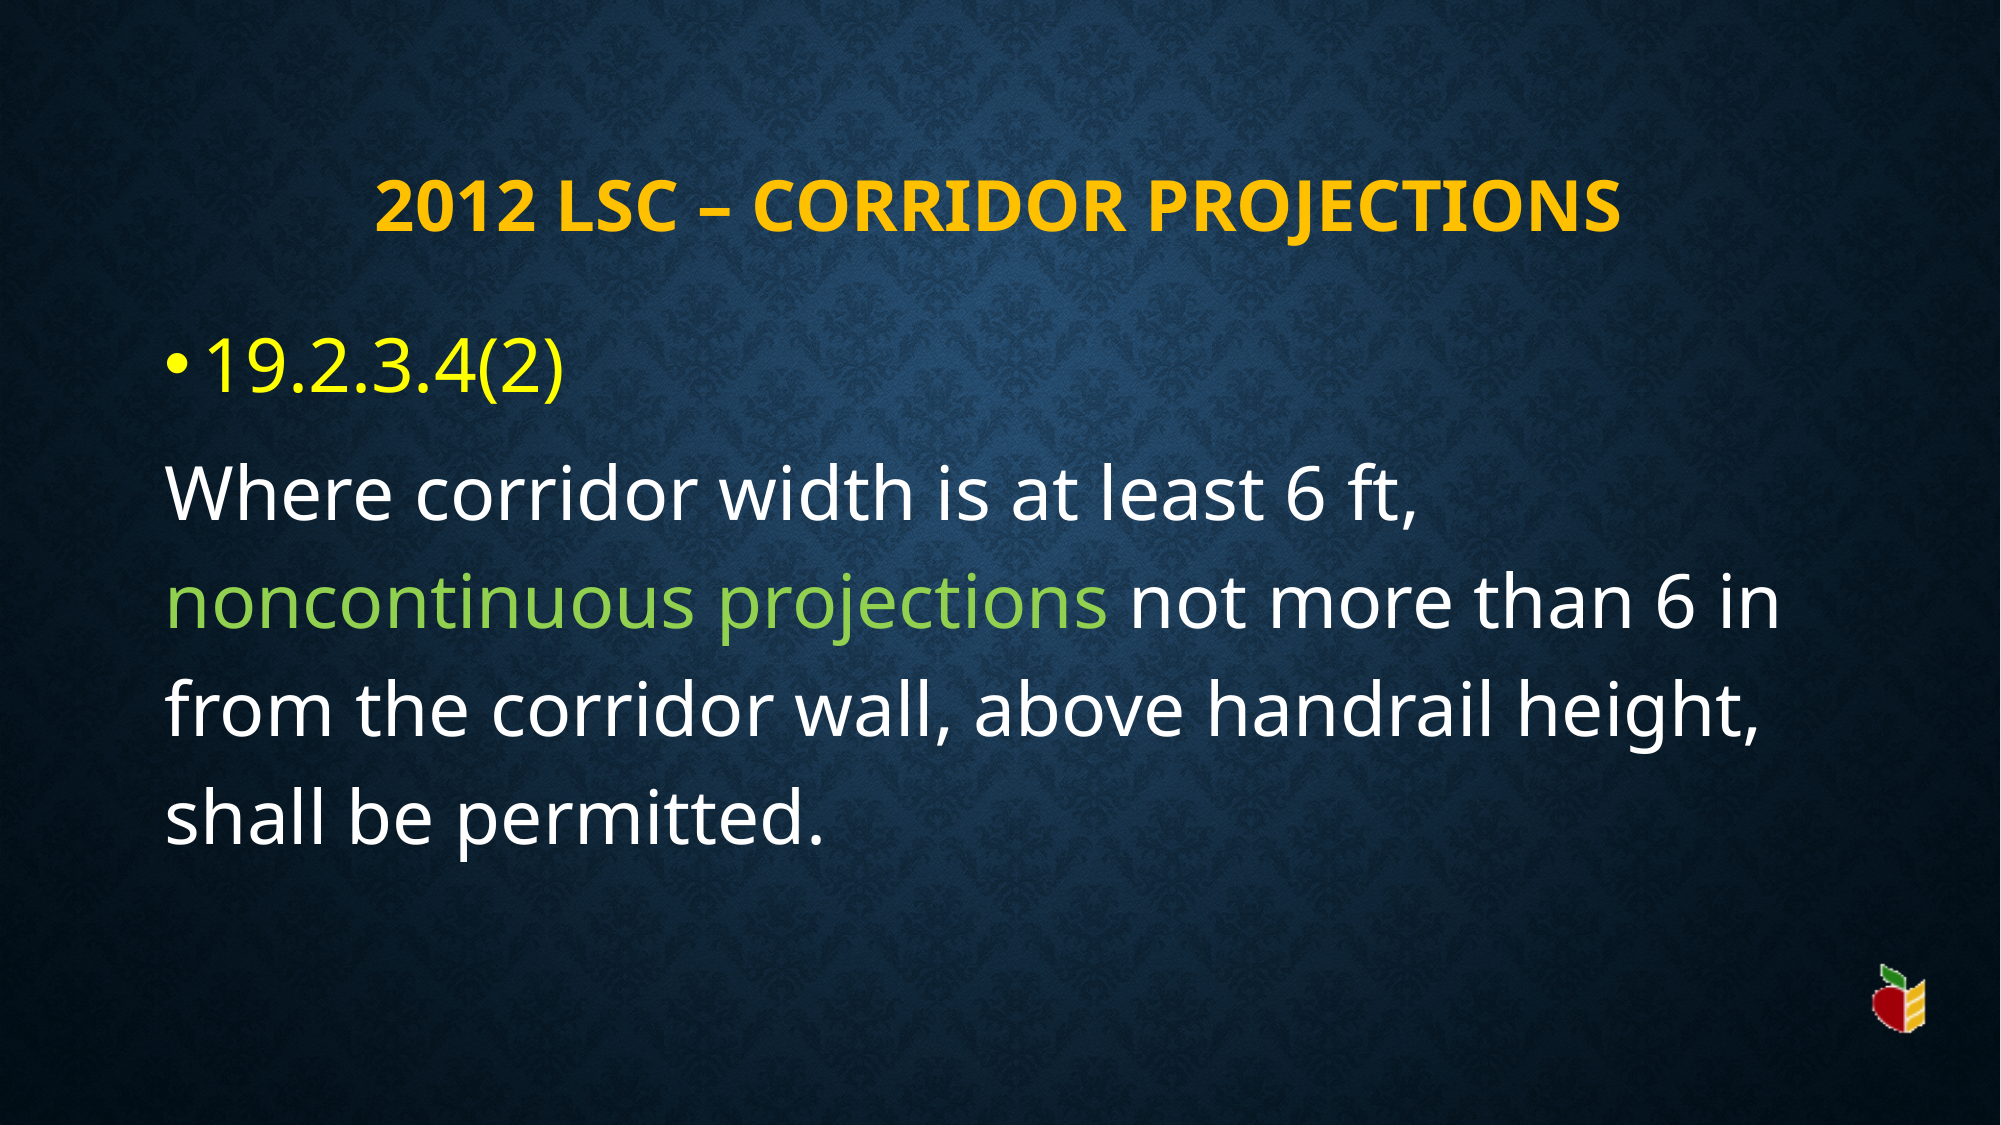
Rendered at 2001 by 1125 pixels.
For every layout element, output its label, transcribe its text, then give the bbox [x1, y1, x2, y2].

title 2012 Lsc – corridor projections [149, 99, 1849, 291]
list 19.2.3.4(2) Where corridor width is at least 6 ft, noncontinuous projections not more than 6 in from the corridor wall, above handrail height, shall be permitted. [149, 291, 1849, 950]
picture [1870, 961, 1929, 1037]
